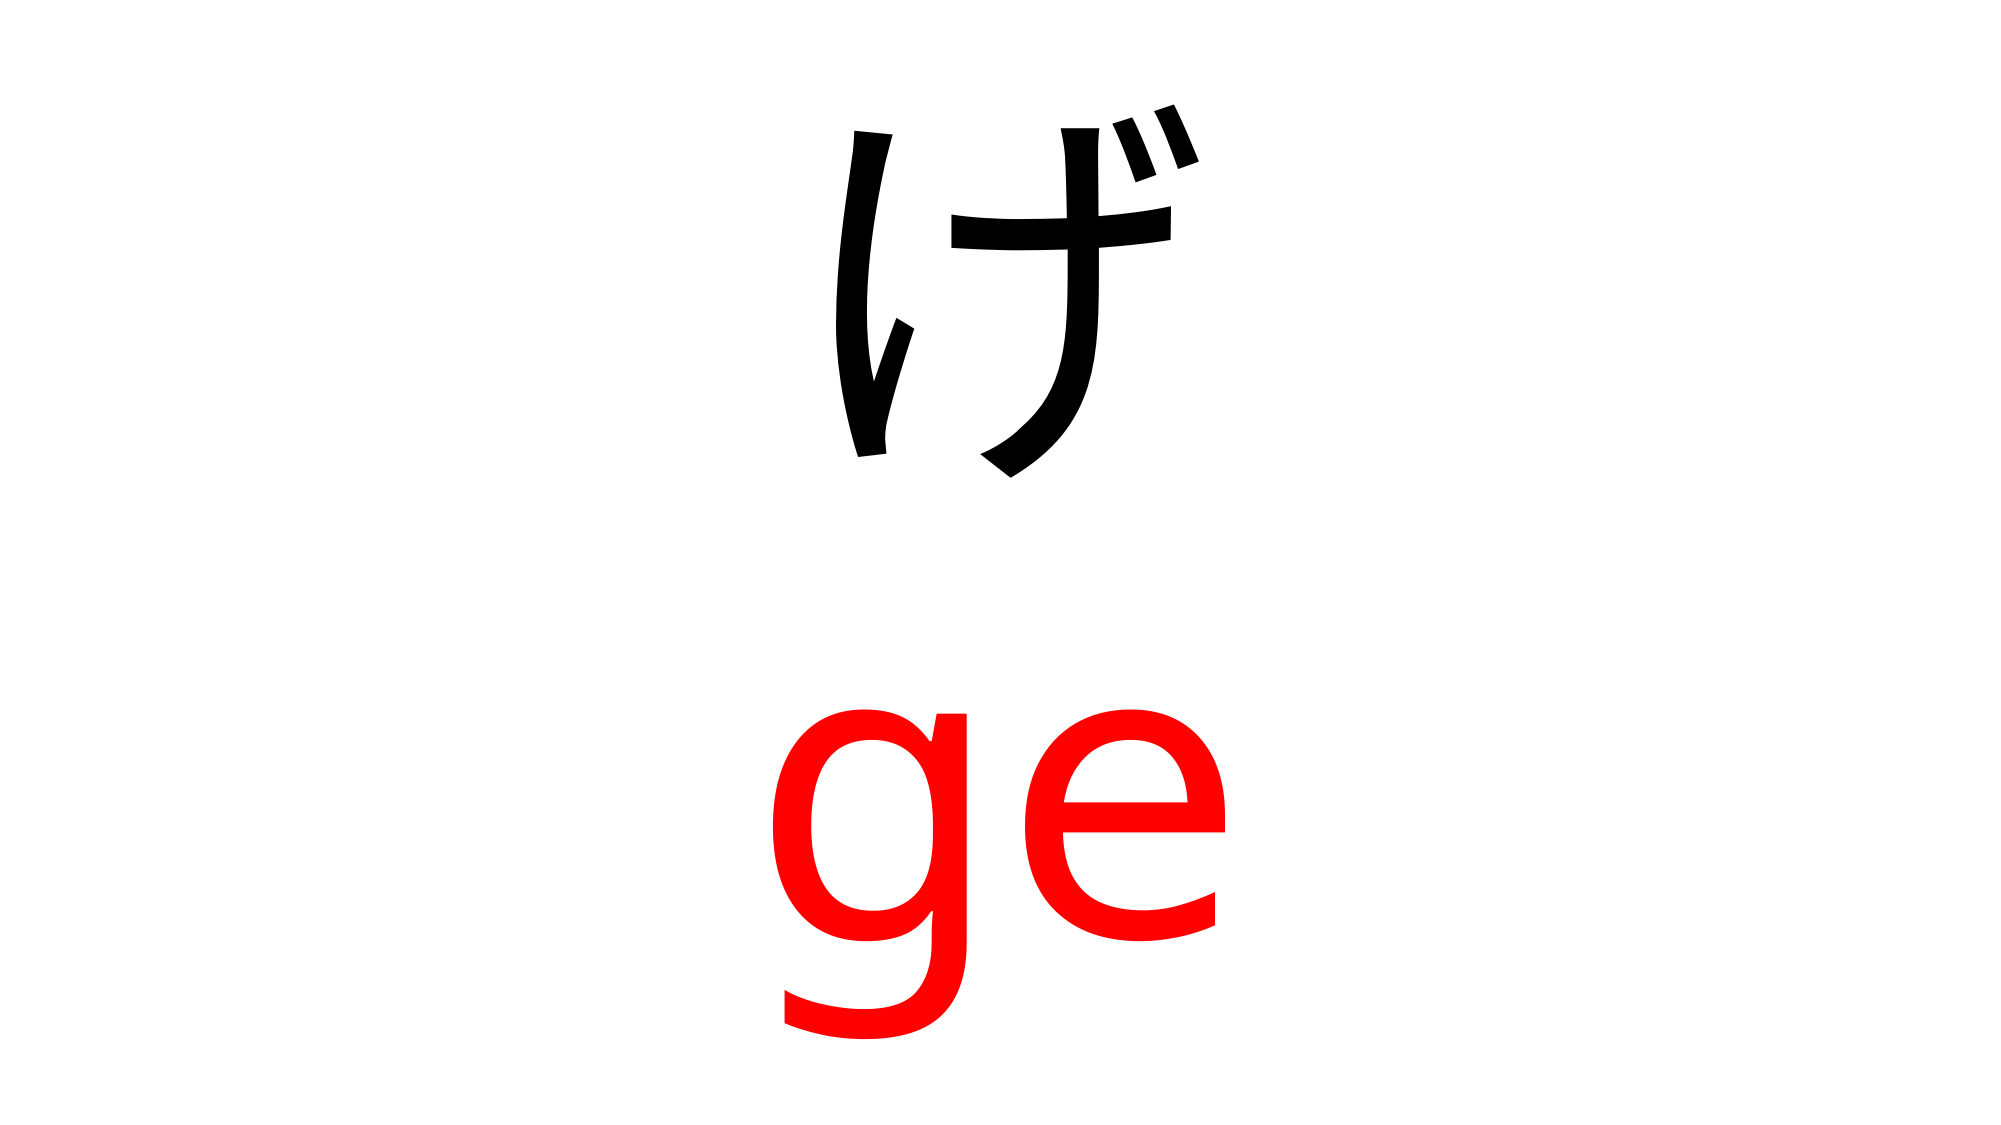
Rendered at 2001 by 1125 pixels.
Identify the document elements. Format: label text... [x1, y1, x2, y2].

title げ [249, 71, 1750, 545]
text_box ge [249, 562, 1750, 1036]
